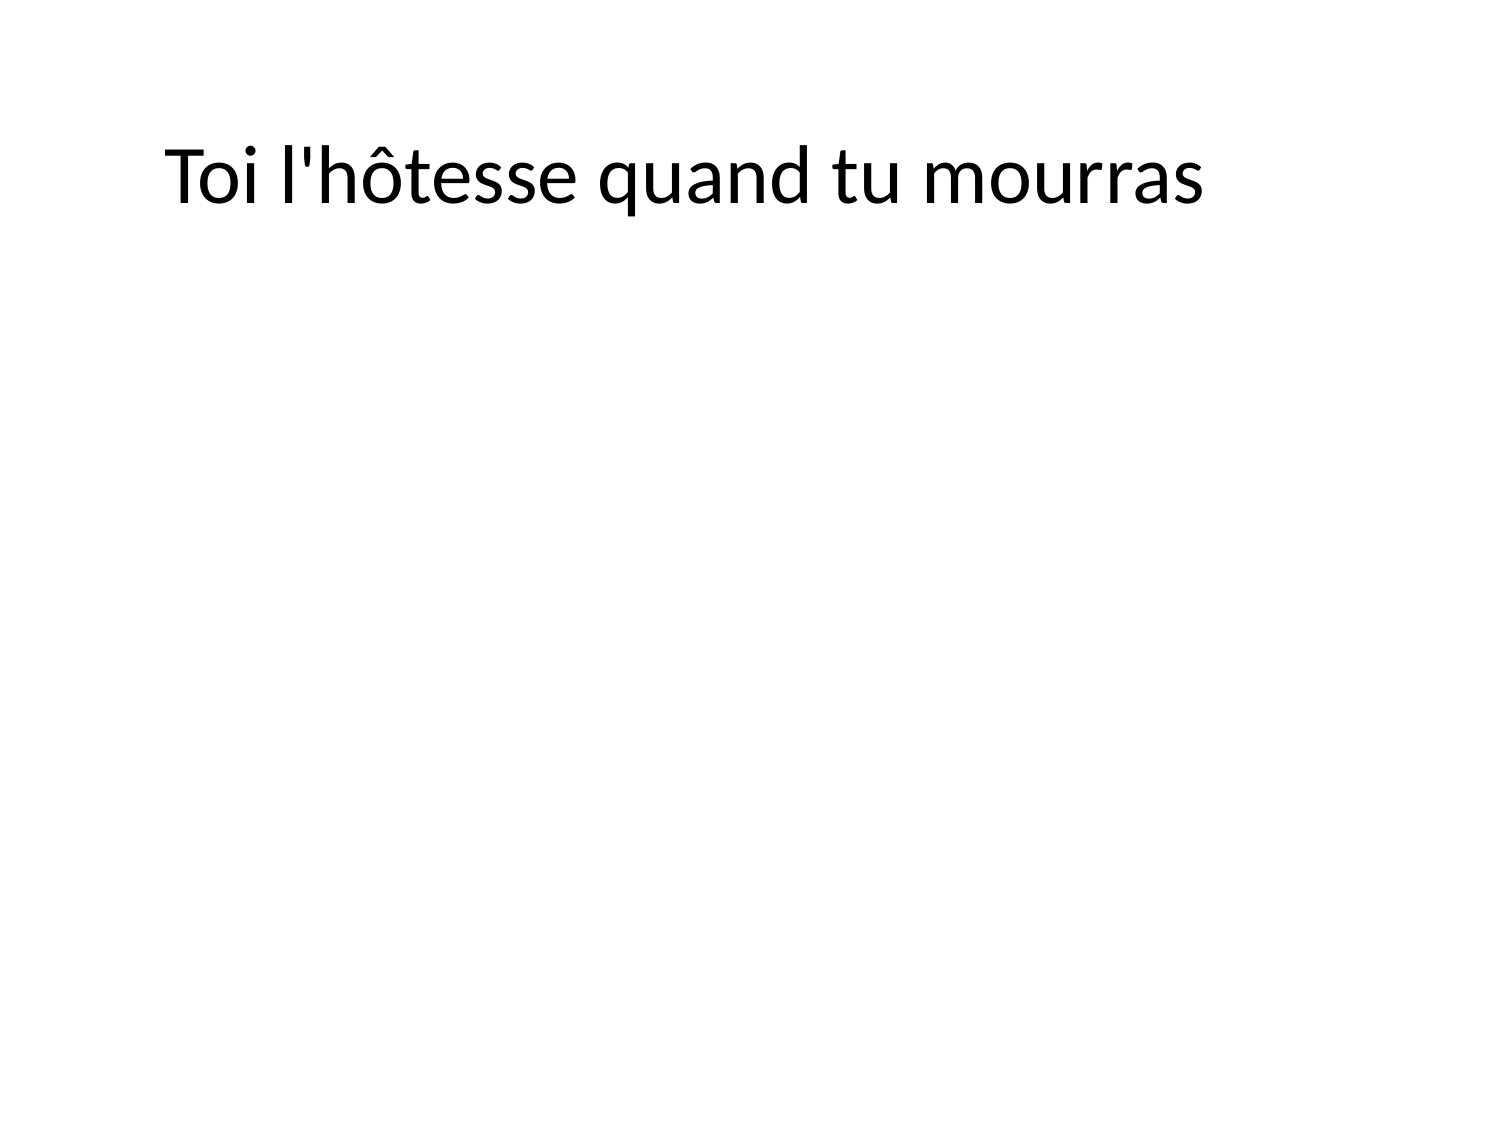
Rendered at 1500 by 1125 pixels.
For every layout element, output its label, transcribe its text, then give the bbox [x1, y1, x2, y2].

text_box Toi l'hôtesse quand tu mourras [150, 112, 1500, 328]
